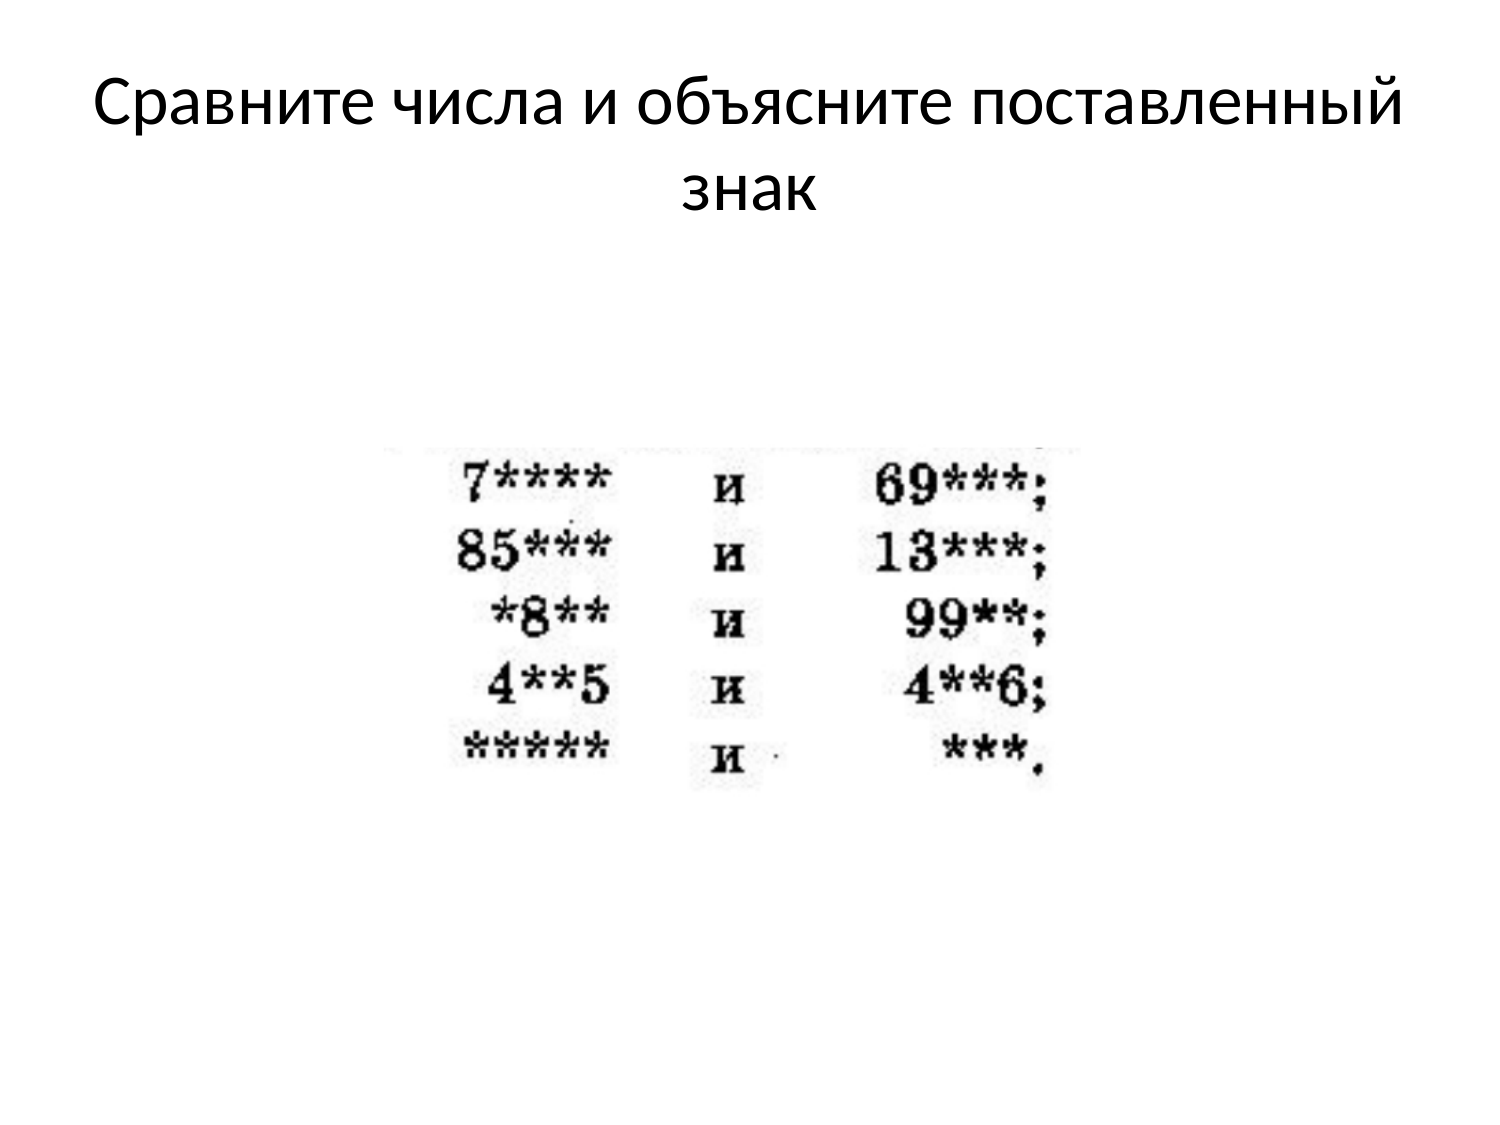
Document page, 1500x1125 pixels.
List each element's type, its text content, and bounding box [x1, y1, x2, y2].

picture [383, 408, 1081, 811]
title Сравните числа и объясните поставленный знак [75, 45, 1425, 233]
